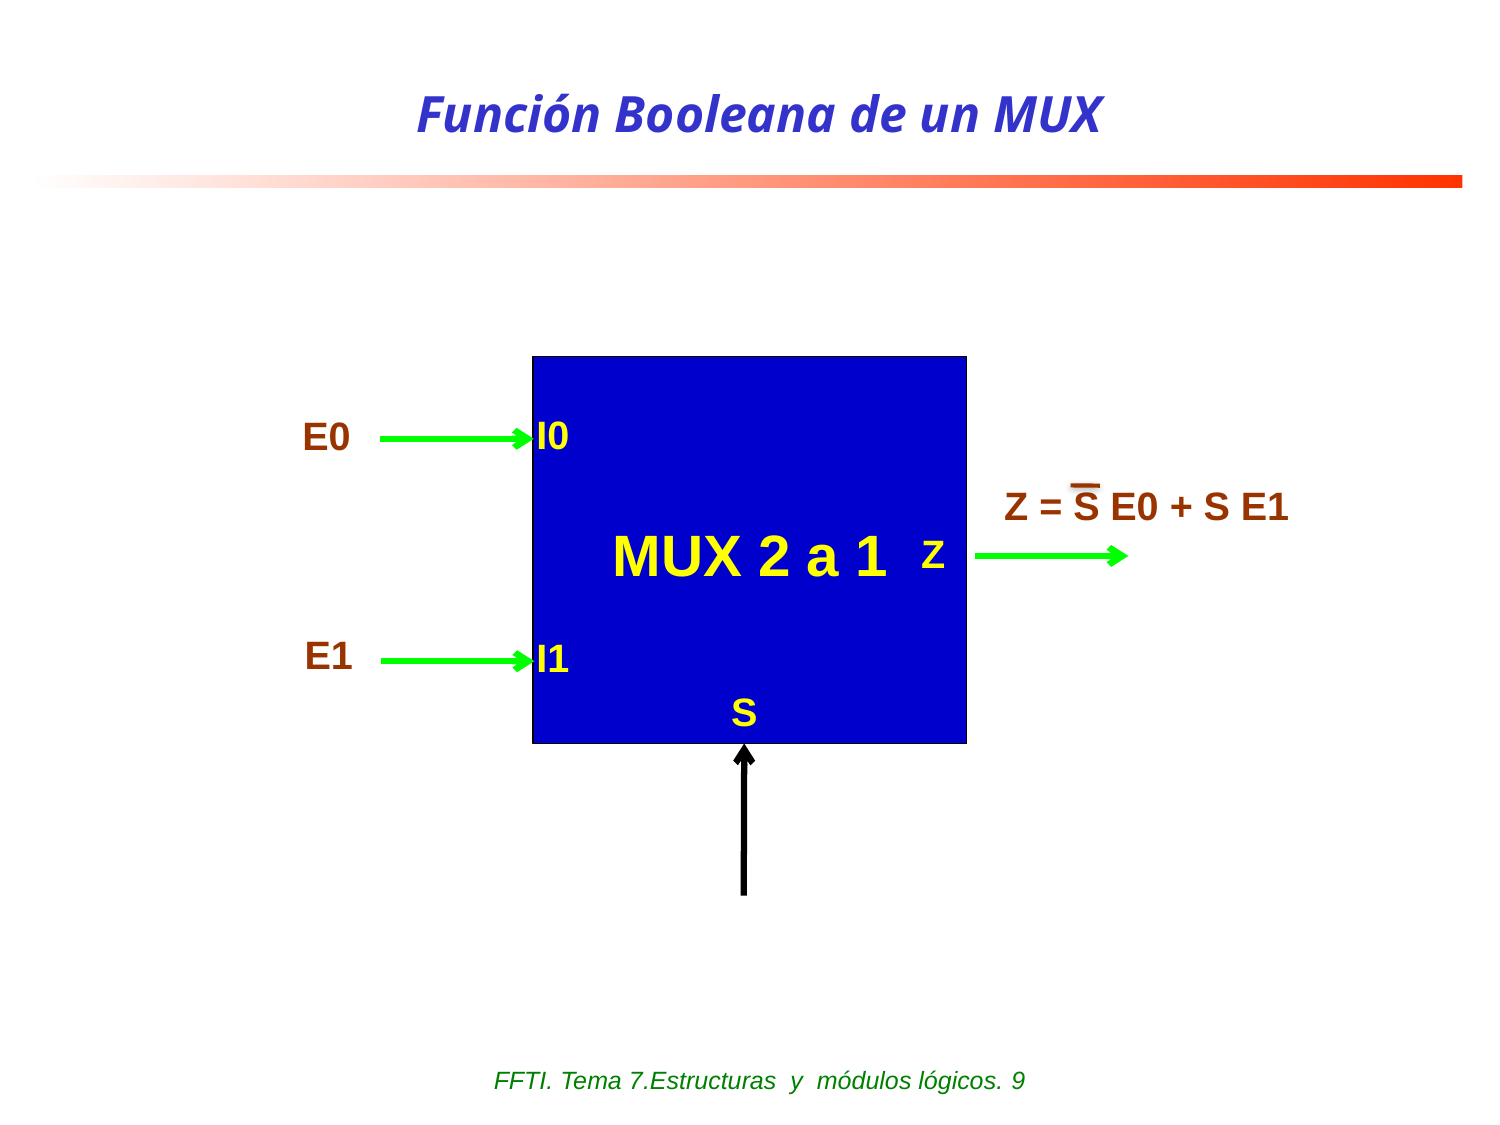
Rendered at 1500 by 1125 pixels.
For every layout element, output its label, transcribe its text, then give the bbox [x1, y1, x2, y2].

text_box E1 [289, 623, 368, 686]
text_box I1 [521, 625, 585, 688]
text_box S [716, 679, 773, 743]
footer FFTI. Tema 7.Estructuras y módulos lógicos. 9 [68, 1056, 1451, 1103]
text_box Z = S E0 + S E1 [989, 473, 1305, 536]
text_box I0 [521, 402, 585, 465]
title Función Booleana de un MUX [68, 49, 1451, 176]
text_box E0 [287, 403, 366, 466]
text_box Z [906, 522, 961, 585]
text_box [533, 356, 967, 744]
text_box MUX 2 a 1 [598, 510, 938, 596]
